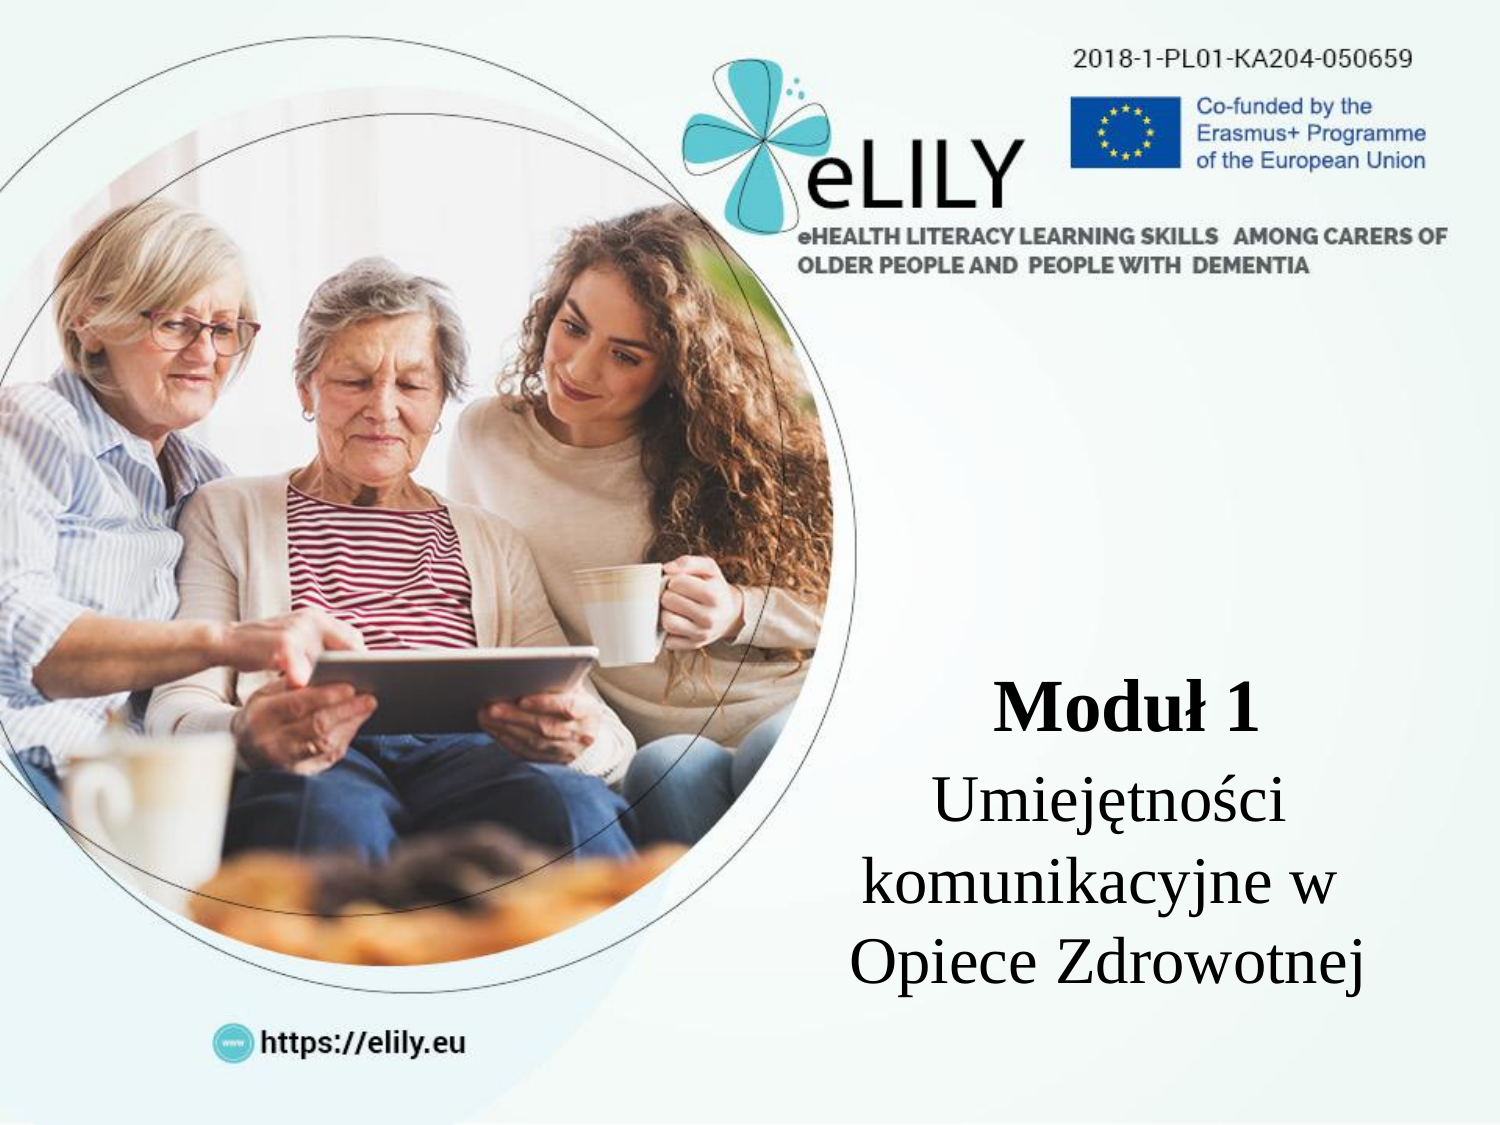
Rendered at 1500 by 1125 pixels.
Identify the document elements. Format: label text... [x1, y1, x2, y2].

picture [0, 0, 1500, 1125]
text_box Moduł 1 Umiejętności komunikacyjne w Opiece Zdrowotnej [739, 649, 1461, 1004]
